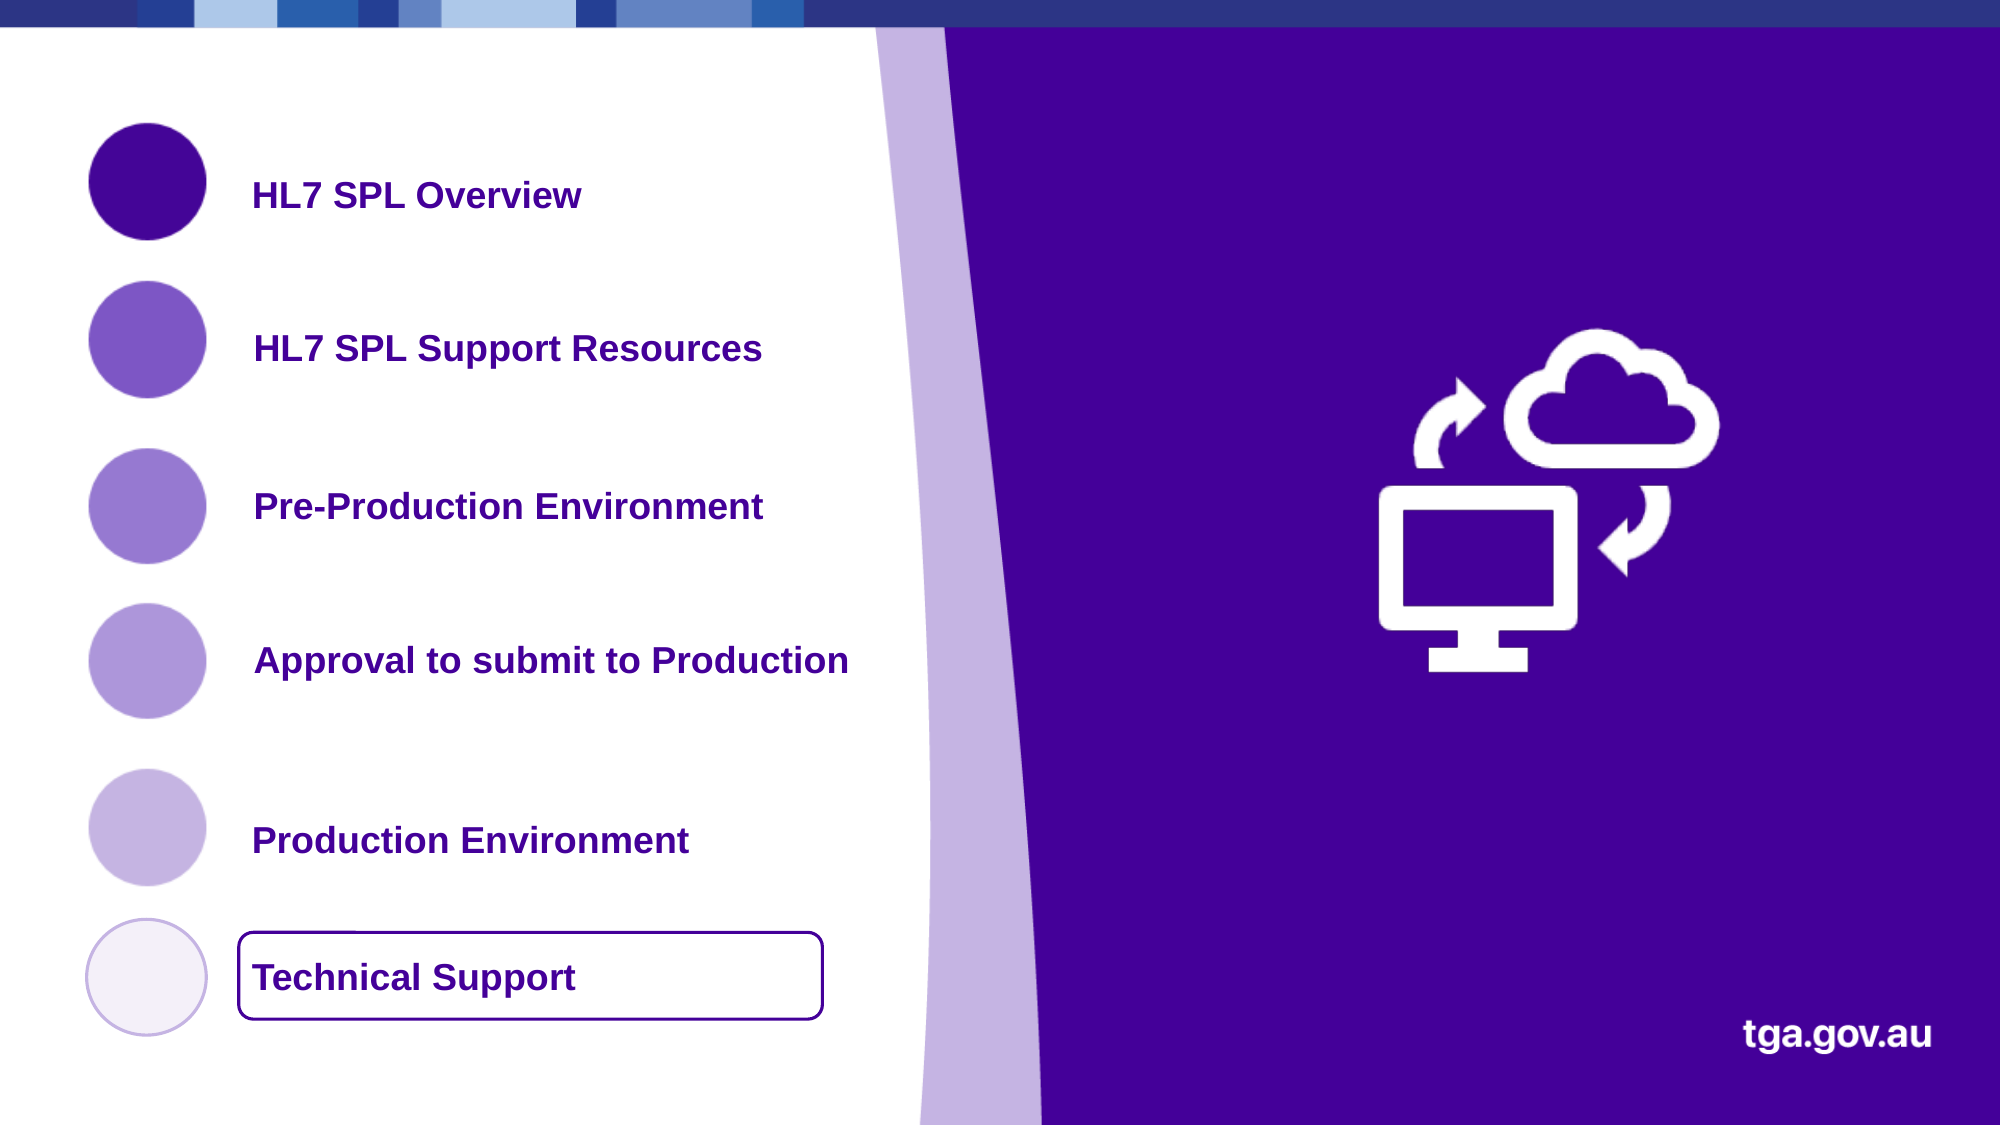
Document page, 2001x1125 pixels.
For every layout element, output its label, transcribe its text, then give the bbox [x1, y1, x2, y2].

text_box [237, 930, 824, 1021]
text_box Approval to submit to Production [238, 628, 1077, 689]
text_box [85, 917, 208, 1037]
picture [0, 0, 2000, 1125]
text_box Pre-Production Environment [238, 475, 1077, 535]
text_box [32, 122, 286, 1049]
text_box HL7 SPL Support Resources [238, 315, 1077, 376]
text_box HL7 SPL Overview [236, 163, 1075, 269]
text_box Production Environment [236, 808, 1075, 869]
text_box Technical Support [824, 945, 1075, 1006]
